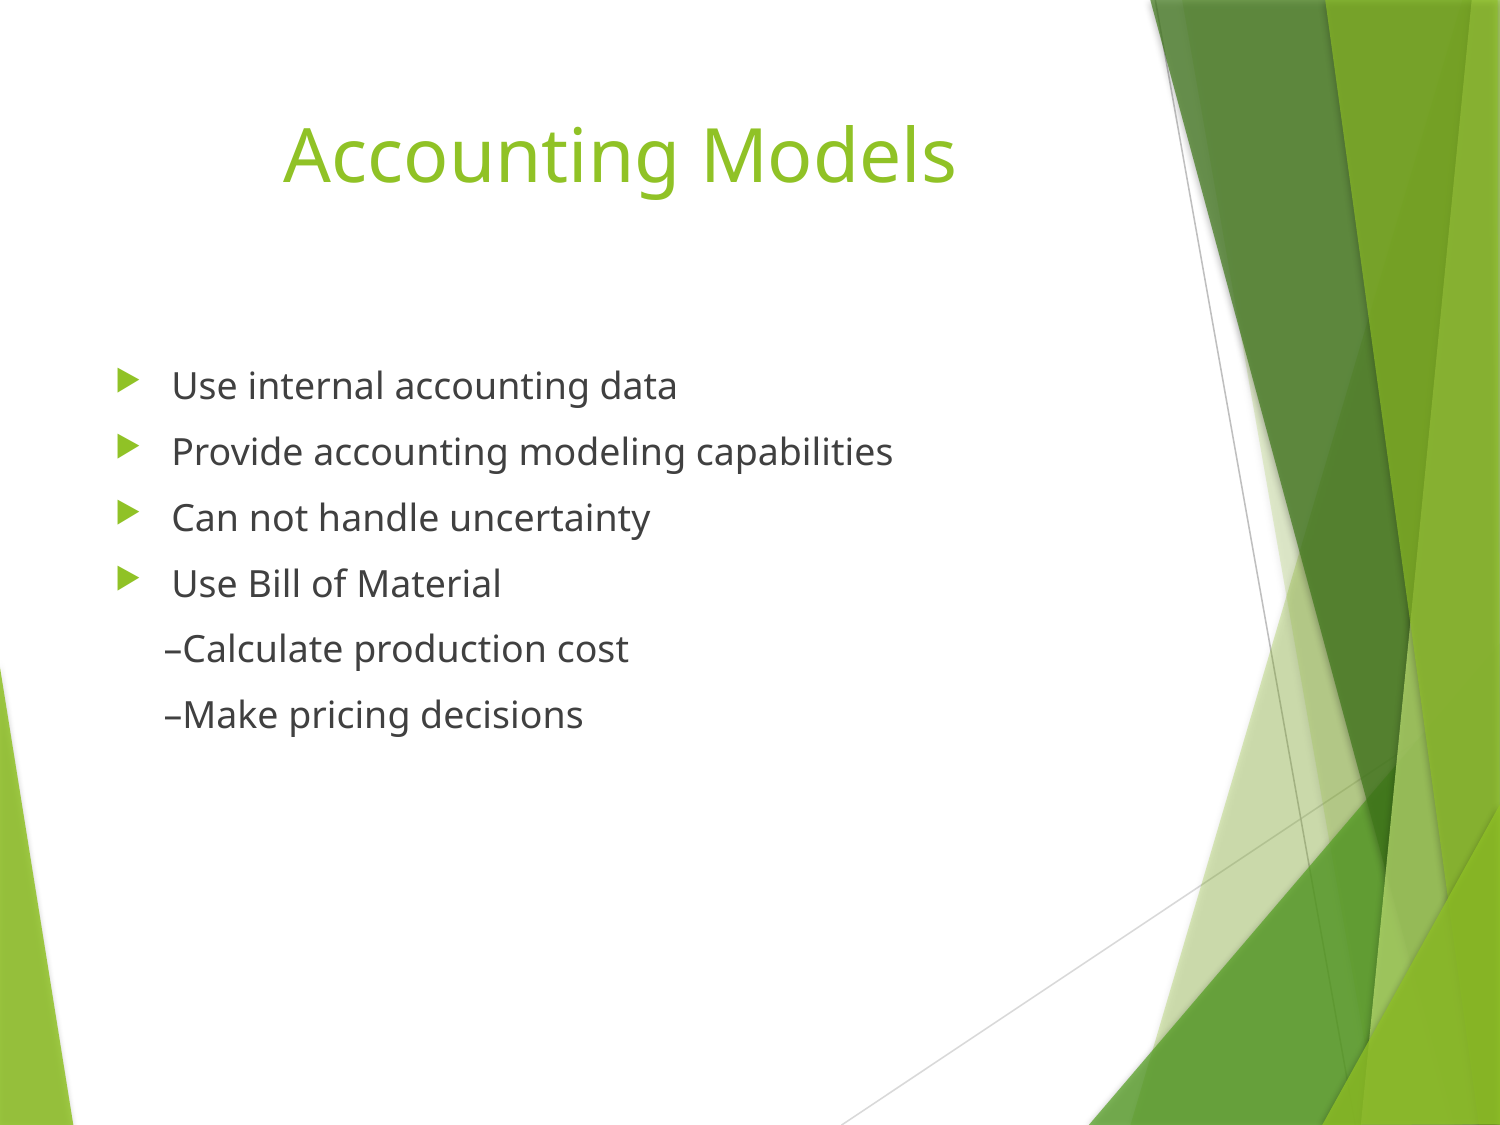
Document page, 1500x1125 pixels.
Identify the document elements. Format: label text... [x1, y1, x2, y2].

list Use internal accounting data Provide accounting modeling capabilities Can not handle uncertainty Use Bill of Material –Calculate production cost –Make pricing decisions [99, 354, 1142, 992]
title Accounting Models [99, 99, 1142, 317]
